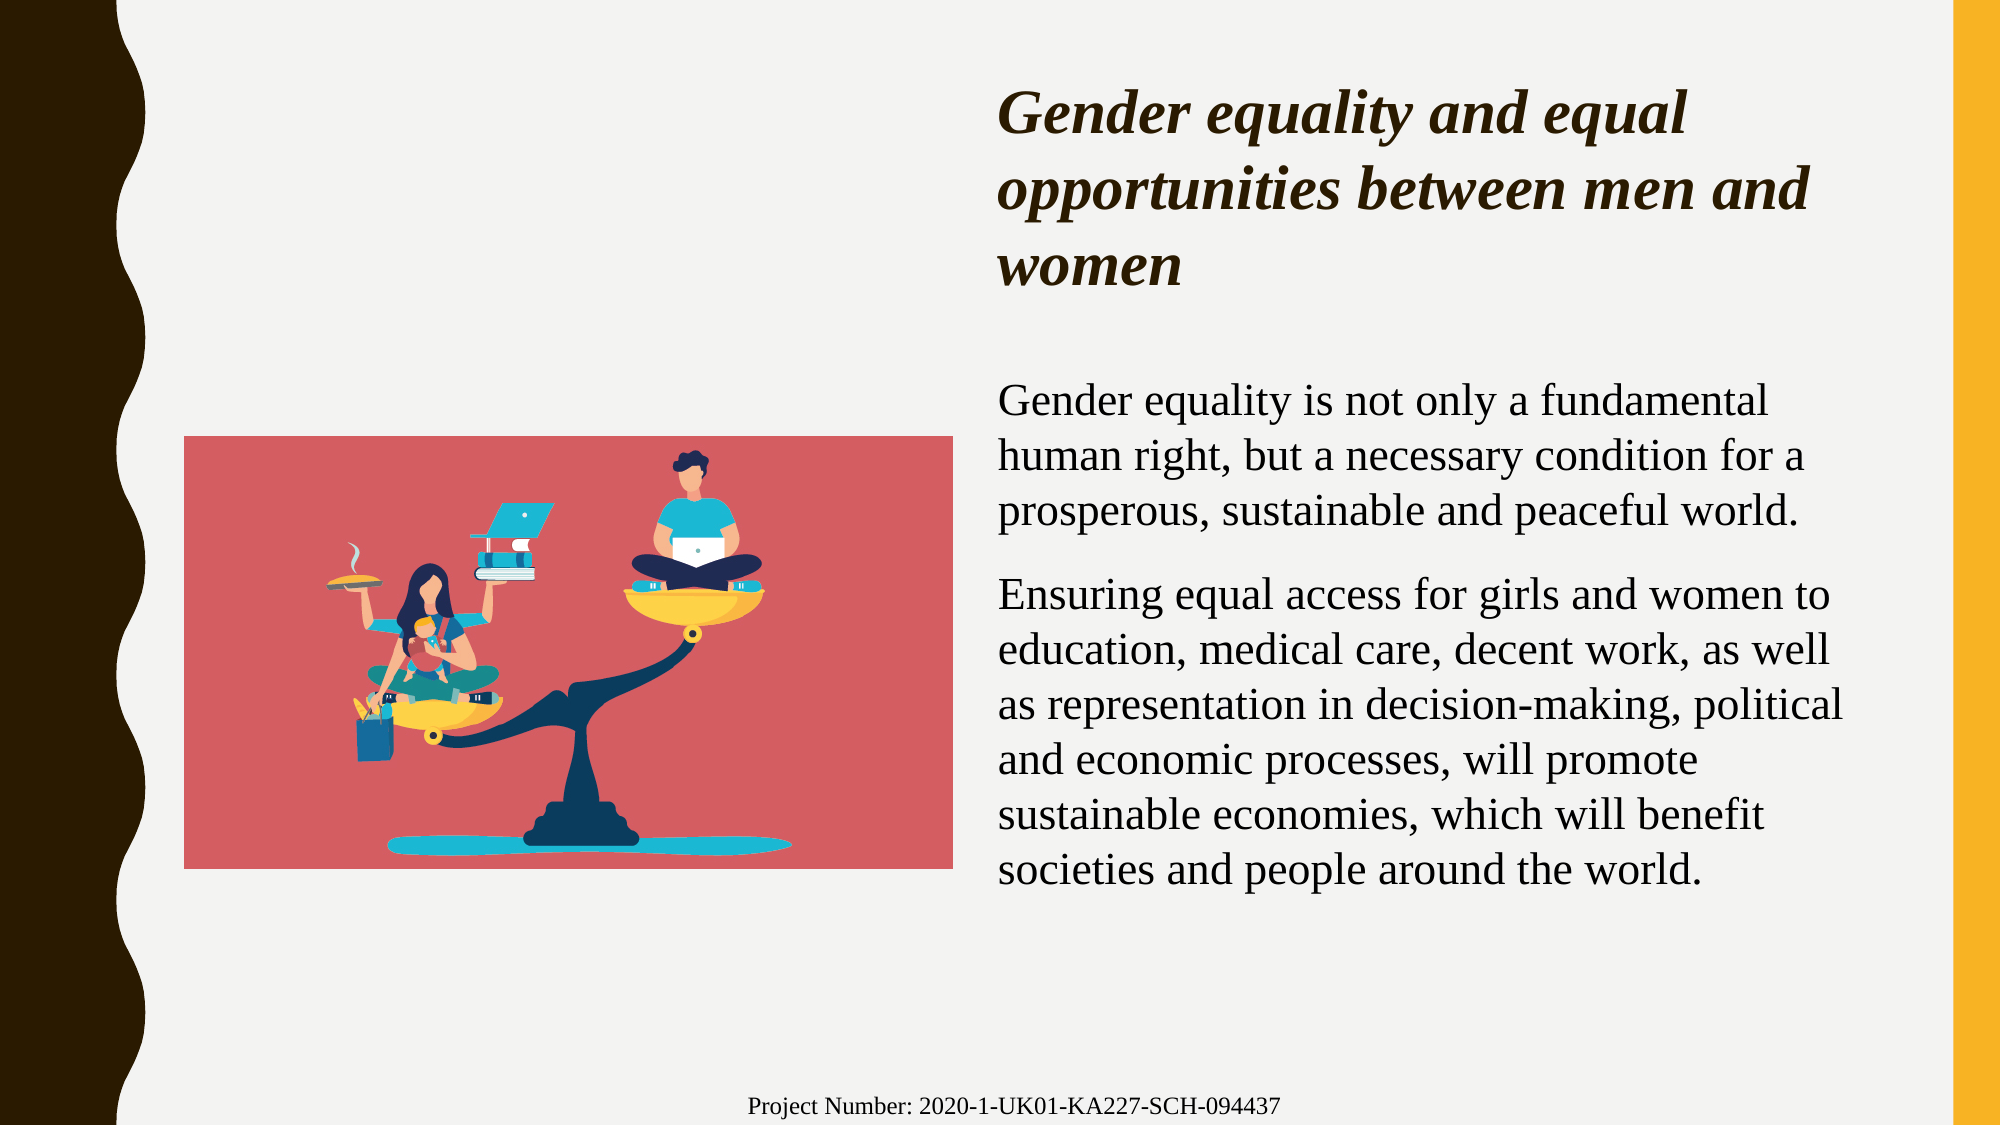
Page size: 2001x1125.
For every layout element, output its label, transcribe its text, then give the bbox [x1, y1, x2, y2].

picture [184, 436, 953, 870]
footer Project Number: 2020-1-UK01-KA227-SCH-094437 [668, 1067, 1361, 1125]
title Gender equality and equal opportunities between men and women [982, 62, 1893, 308]
list Gender equality is not only a fundamental human right, but a necessary condition for a prosperous, sustainable and peaceful world. Ensuring equal access for girls and women to education, medical care, decent work, as well as representation in decision-making, political and economic processes, will promote sustainable economies, which will benefit societies and people around the world. [982, 361, 1893, 992]
